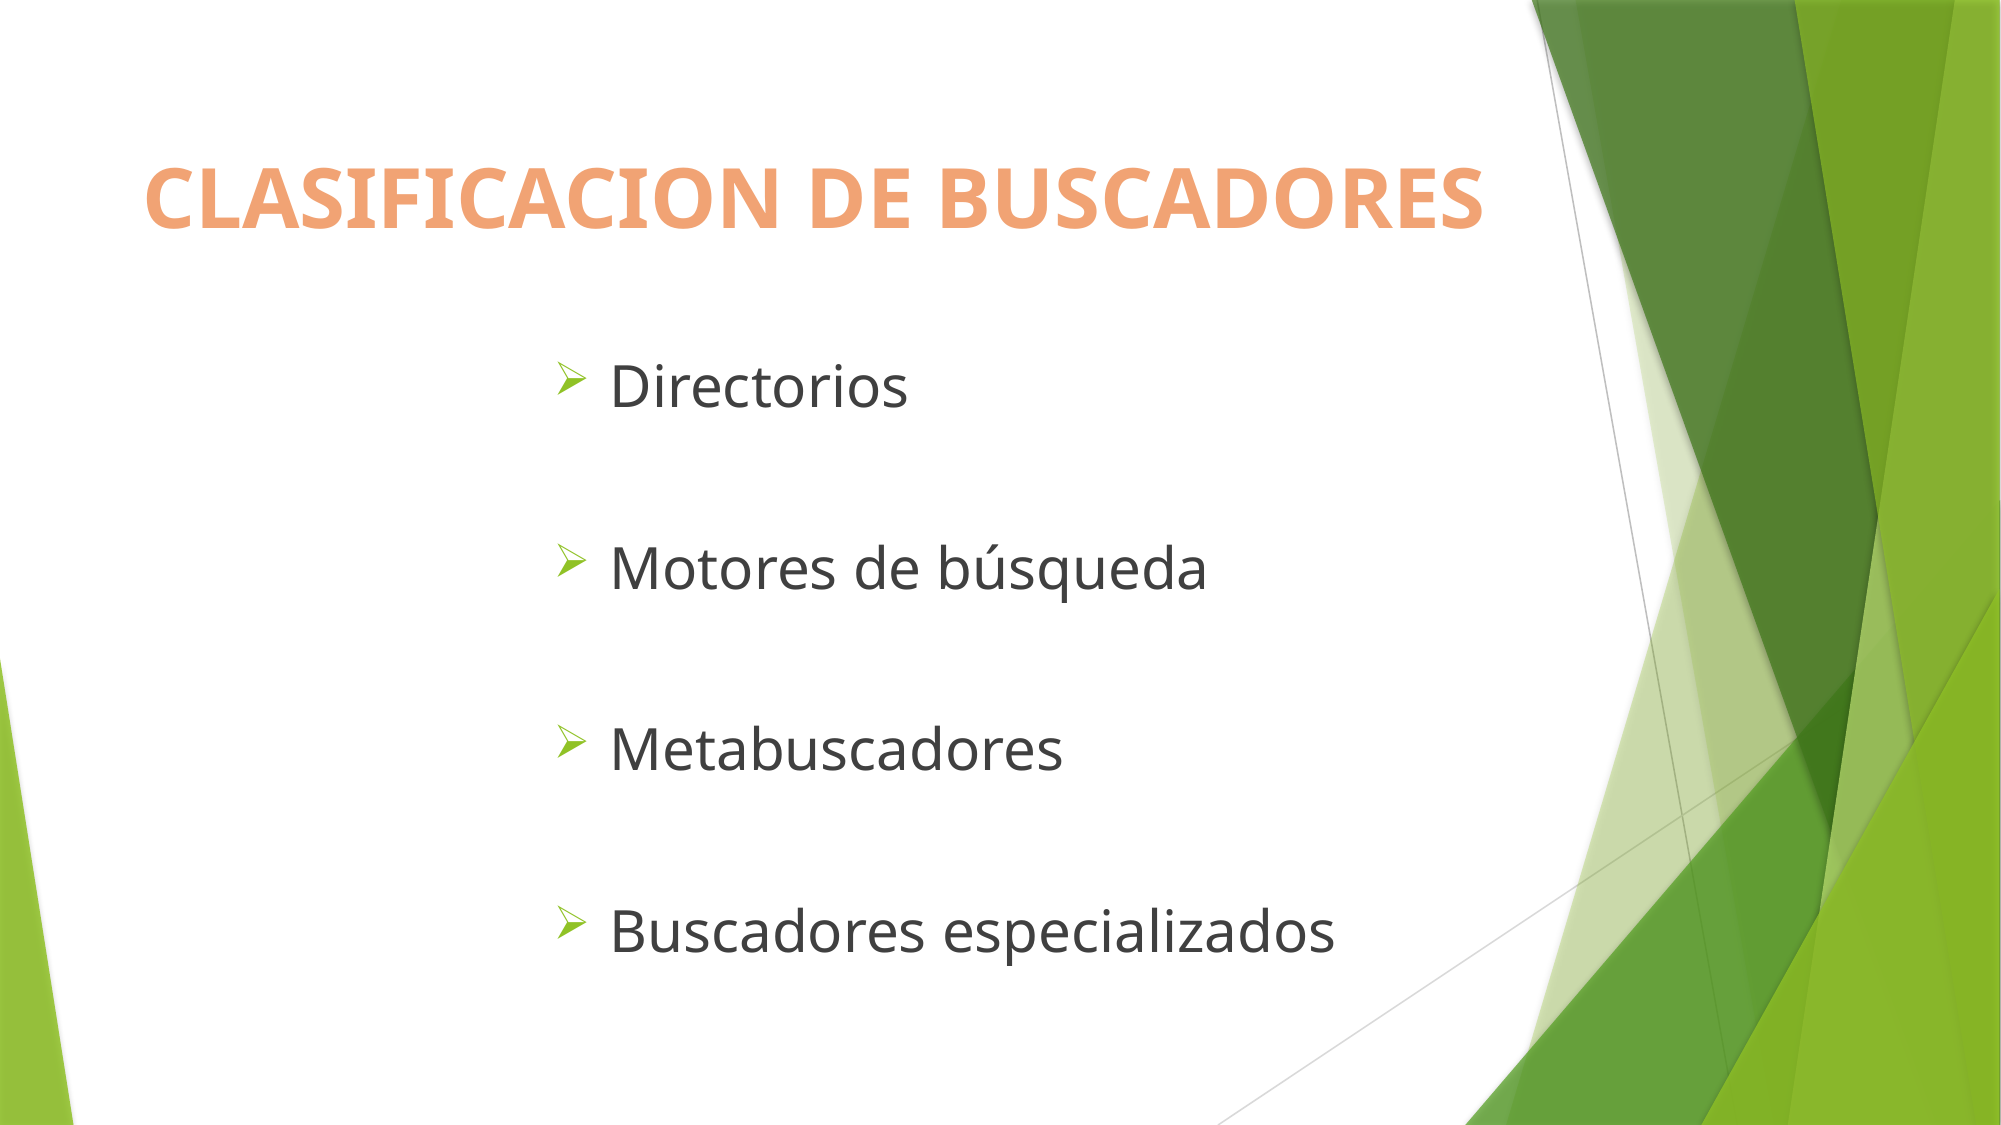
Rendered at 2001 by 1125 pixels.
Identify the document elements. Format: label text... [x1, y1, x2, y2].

list Directorios Motores de búsqueda Metabuscadores Buscadores especializados [538, 342, 1367, 979]
title CLASIFICACION DE BUSCADORES [127, 137, 1675, 305]
